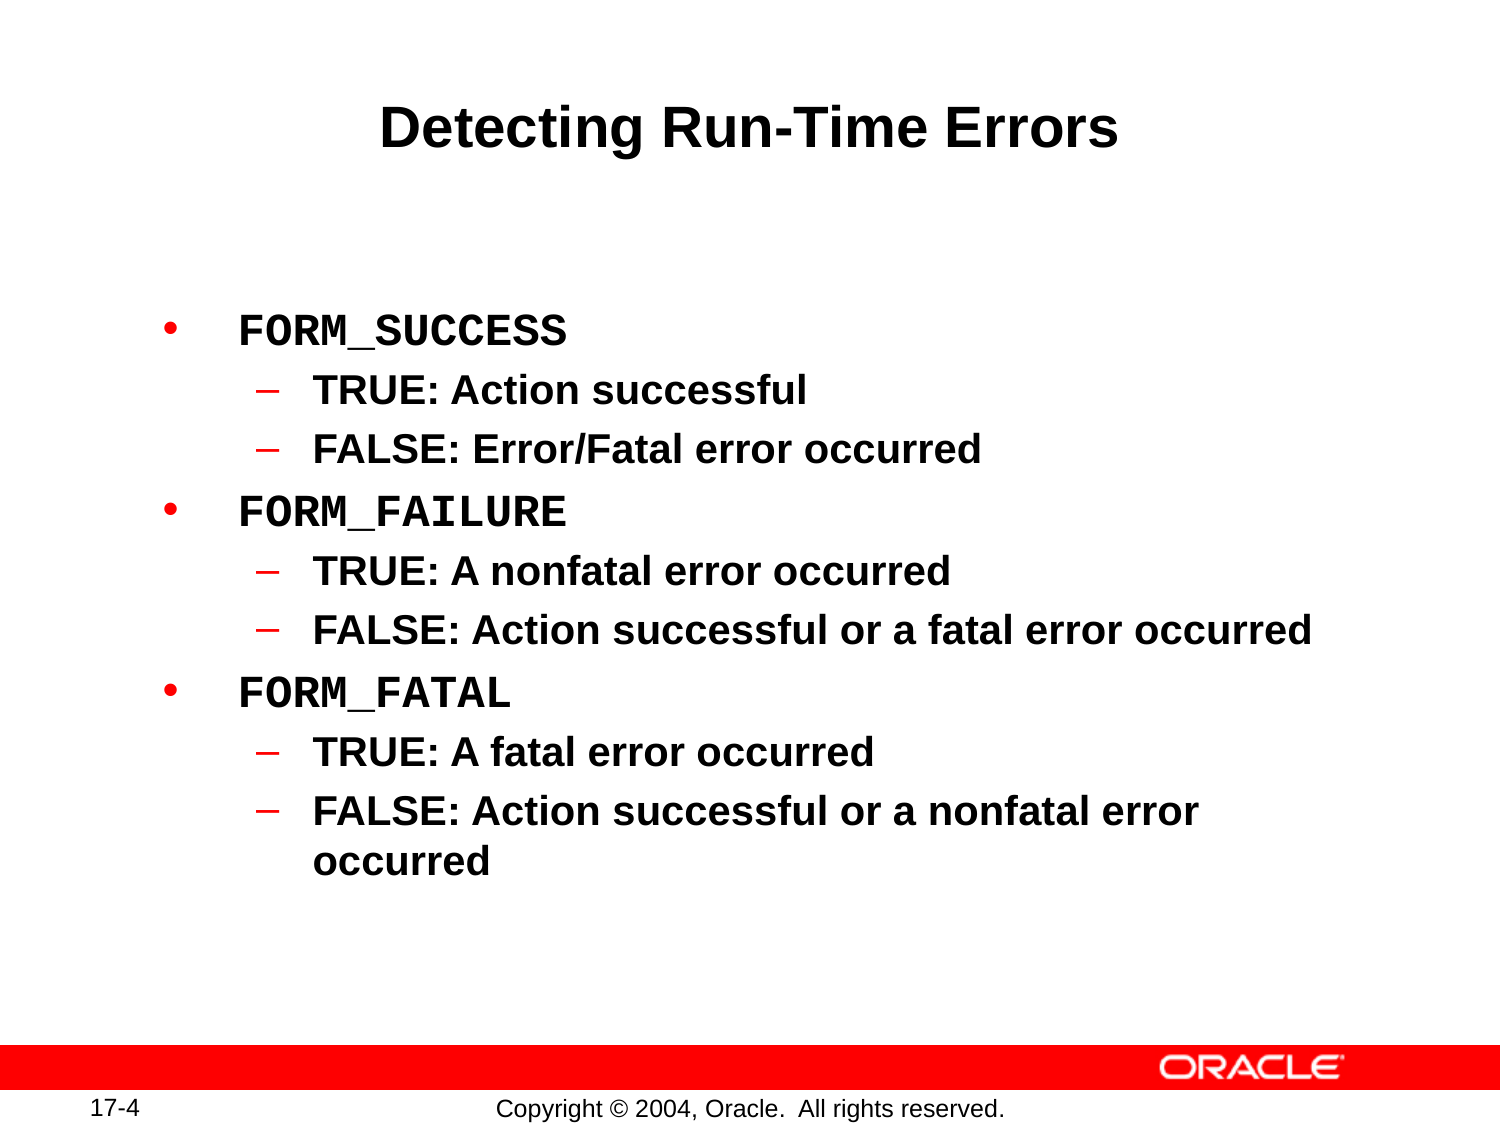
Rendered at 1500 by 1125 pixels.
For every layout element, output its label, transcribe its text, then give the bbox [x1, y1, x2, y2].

list FORM_SUCCESS TRUE: Action successful FALSE: Error/Fatal error occurred FORM_FAILURE TRUE: A nonfatal error occurred FALSE: Action successful or a fatal error occurred FORM_FATAL TRUE: A fatal error occurred FALSE: Action successful or a nonfatal error occurred [141, 297, 1351, 899]
title Detecting Run-Time Errors [149, 87, 1351, 232]
